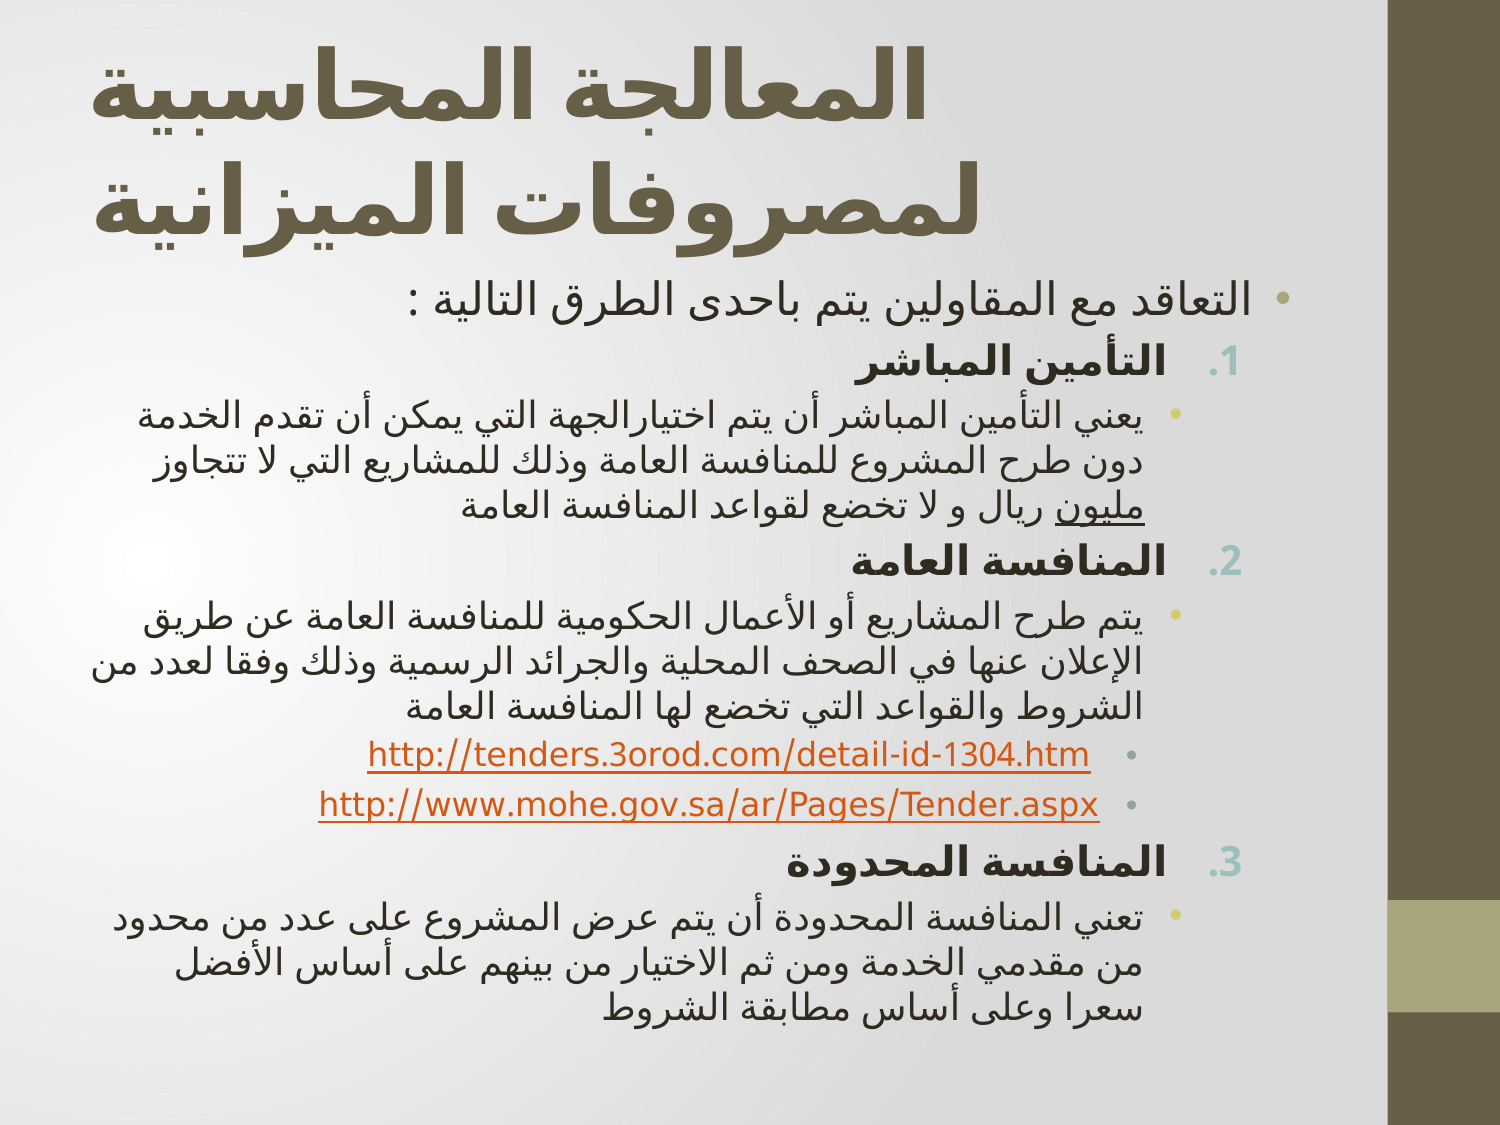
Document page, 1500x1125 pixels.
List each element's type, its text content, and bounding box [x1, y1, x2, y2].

list التعاقد مع المقاولين يتم باحدى الطرق التالية : التأمين المباشر يعني التأمين المباشر أن يتم اختيارالجهة التي يمكن أن تقدم الخدمة دون طرح المشروع للمنافسة العامة وذلك للمشاريع التي لا تتجاوز مليون ريال و لا تخضع لقواعد المنافسة العامة المنافسة العامة يتم طرح المشاريع أو الأعمال الحكومية للمنافسة العامة عن طريق الإعلان عنها في الصحف المحلية والجرائد الرسمية وذلك وفقا لعدد من الشروط والقواعد التي تخضع لها المنافسة العامة http://tenders.3orod.com/detail-id-1304.htm http://www.mohe.gov.sa/ar/Pages/Tender.aspx المنافسة المحدودة تعني المنافسة المحدودة أن يتم عرض المشروع على عدد من محدود من مقدمي الخدمة ومن ثم الاختيار من بينهم على أساس الأفضل سعرا وعلى أساس مطابقة الشروط [75, 262, 1325, 1050]
title المعالجة المحاسبية لمصروفات الميزانية [75, 45, 1325, 233]
